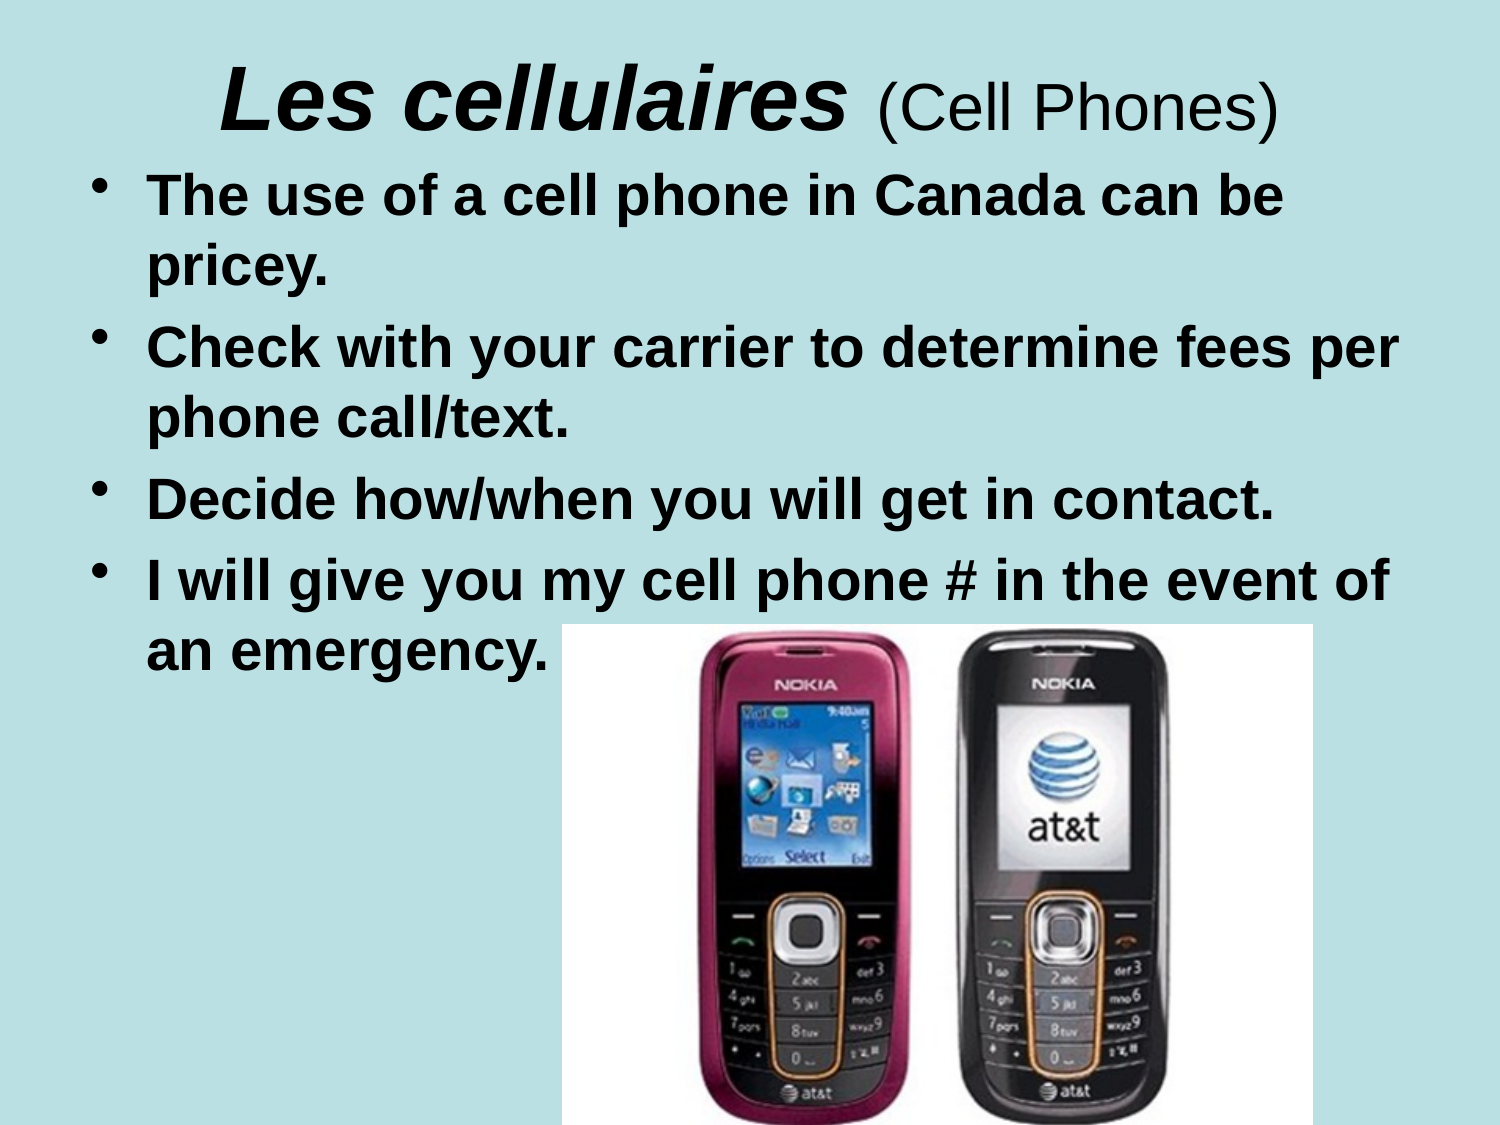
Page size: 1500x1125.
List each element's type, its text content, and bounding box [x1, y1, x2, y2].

title Les cellulaires (Cell Phones) [74, 0, 1426, 149]
list The use of a cell phone in Canada can be pricey. Check with your carrier to determine fees per phone call/text. Decide how/when you will get in contact. I will give you my cell phone # in the event of an emergency. [74, 149, 1426, 956]
picture [562, 624, 1313, 1125]
